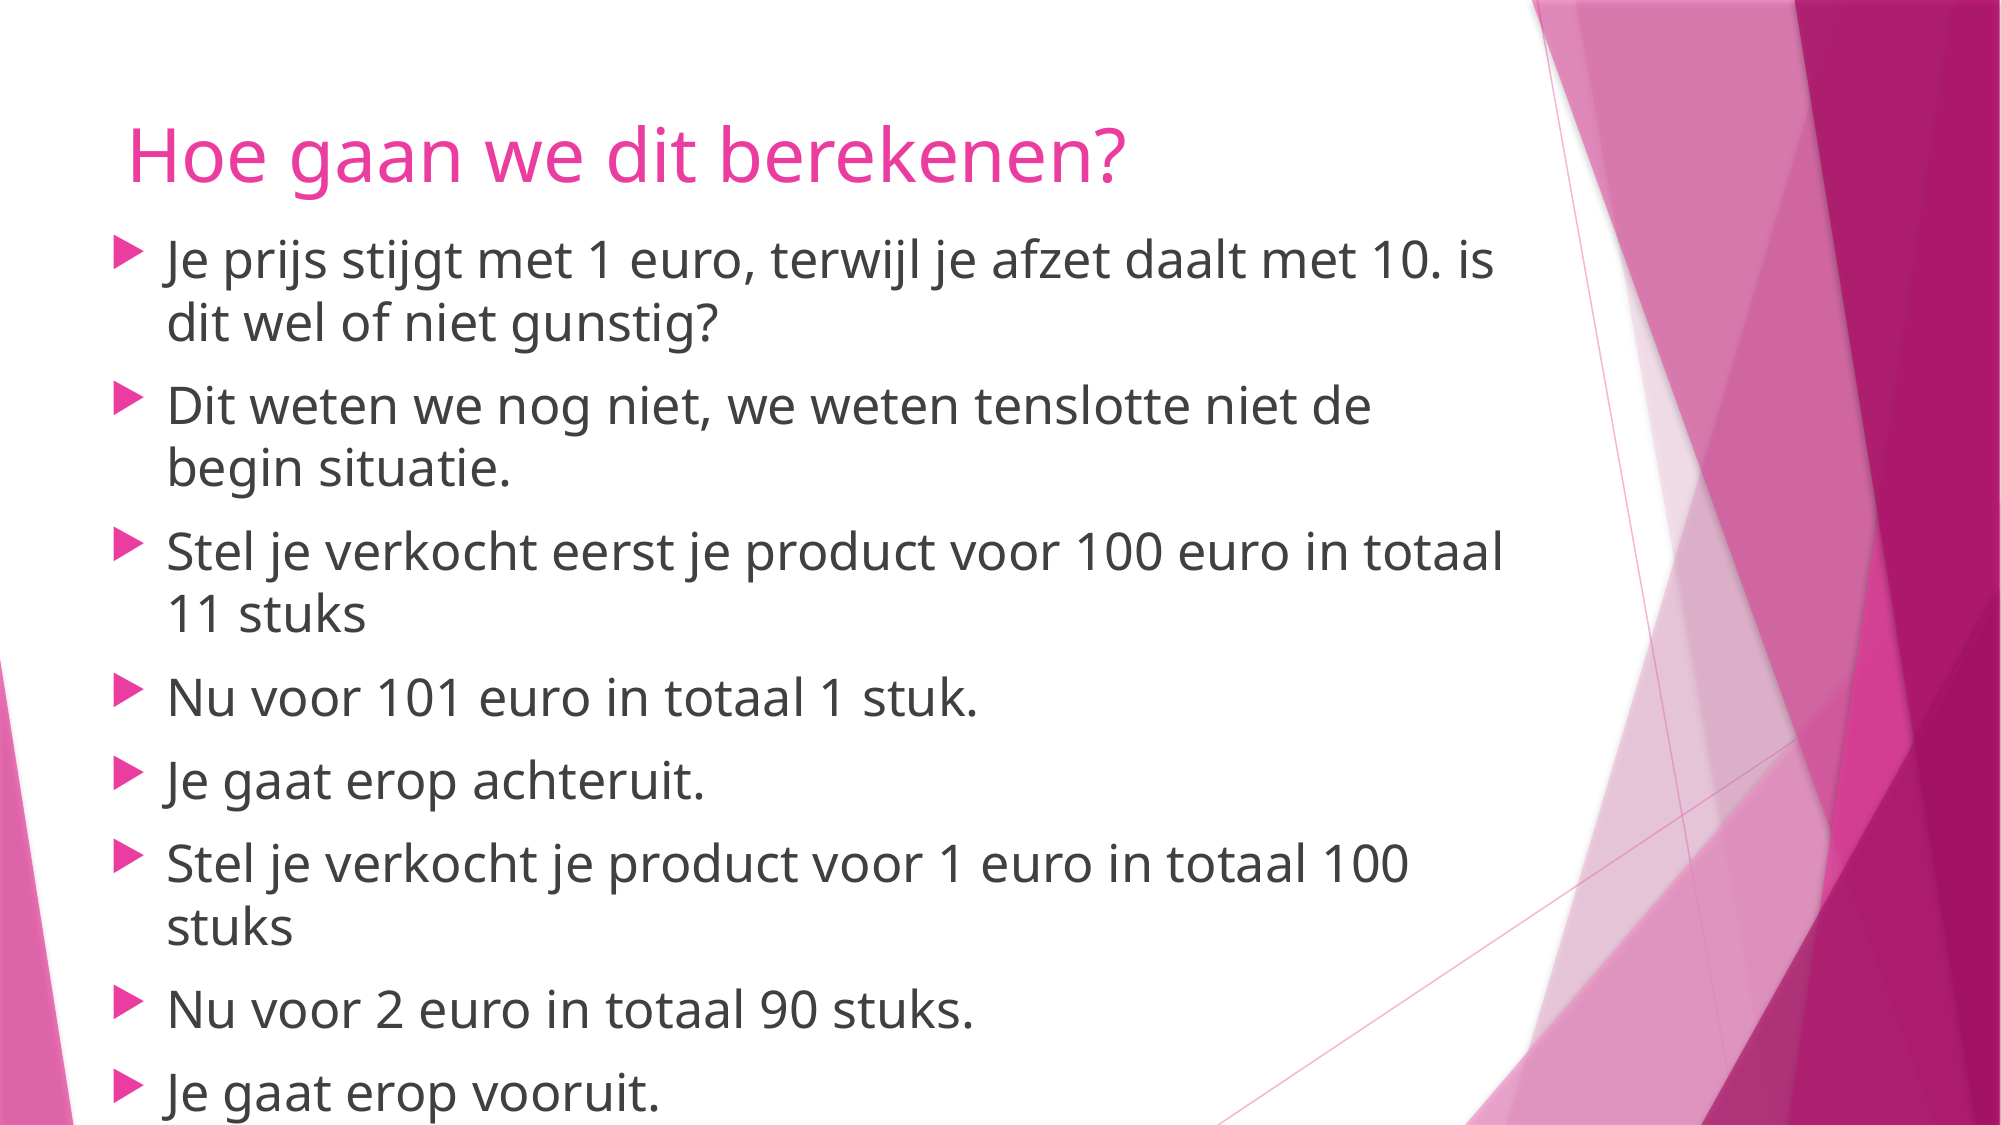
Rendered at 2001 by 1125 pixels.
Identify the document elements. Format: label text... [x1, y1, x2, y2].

list Je prijs stijgt met 1 euro, terwijl je afzet daalt met 10. is dit wel of niet gunstig? Dit weten we nog niet, we weten tenslotte niet de begin situatie. Stel je verkocht eerst je product voor 100 euro in totaal 11 stuks Nu voor 101 euro in totaal 1 stuk. Je gaat erop achteruit. Stel je verkocht je product voor 1 euro in totaal 100 stuks Nu voor 2 euro in totaal 90 stuks. Je gaat erop vooruit. [94, 219, 1522, 992]
title Hoe gaan we dit berekenen? [111, 99, 1522, 219]
